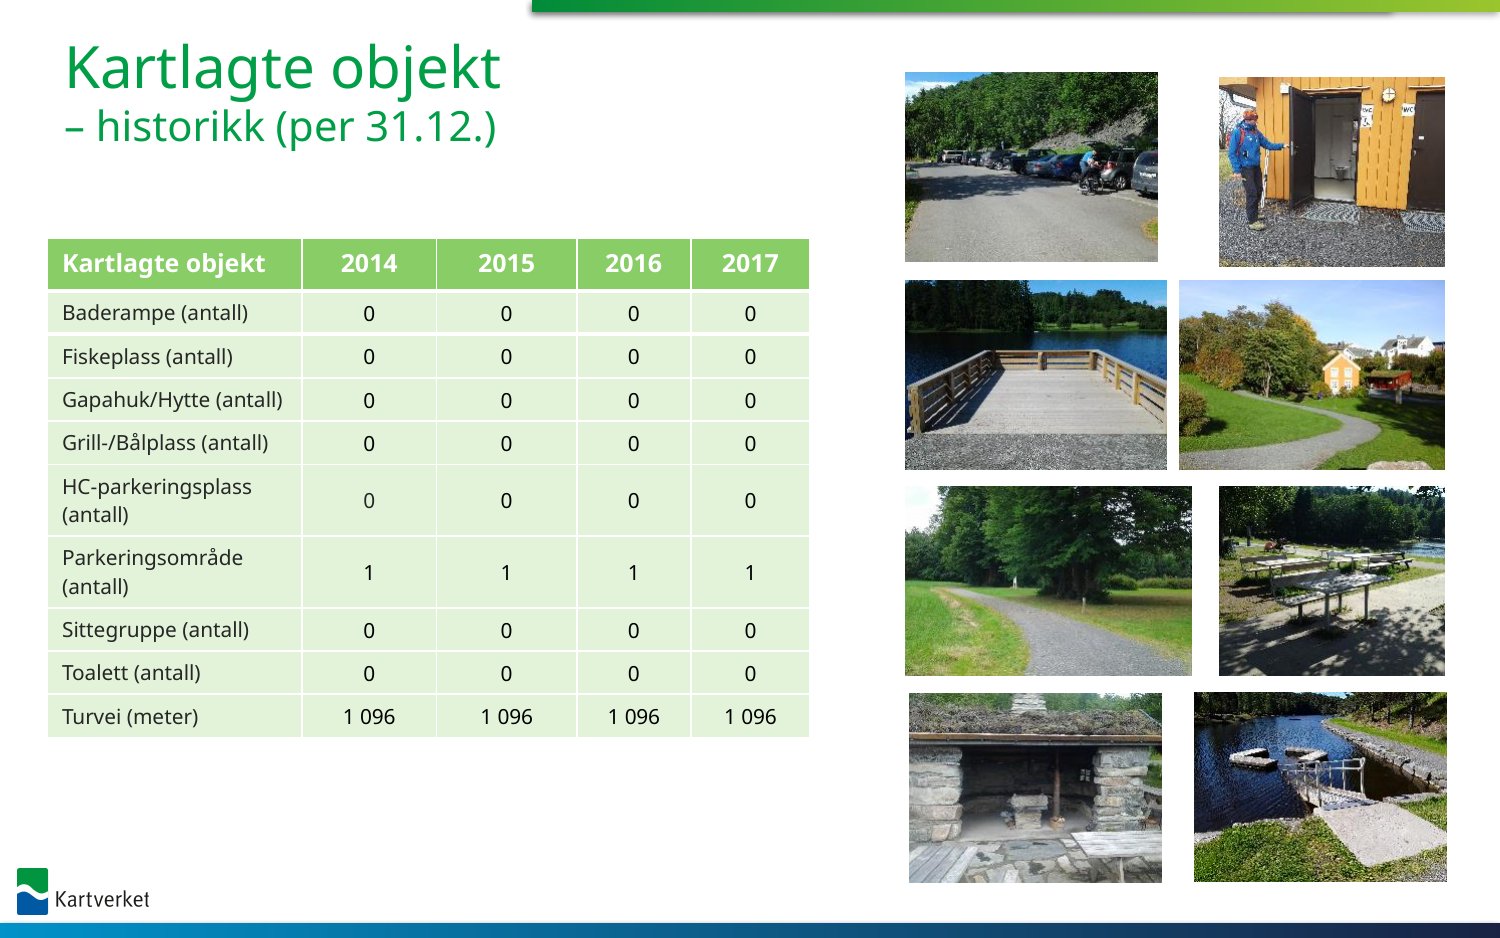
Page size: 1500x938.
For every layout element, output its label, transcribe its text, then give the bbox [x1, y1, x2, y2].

picture [1194, 692, 1448, 882]
table_cell 0 [578, 336, 690, 377]
text_box Kartlagte objekt – historikk (per 31.12.) [49, 14, 1431, 158]
table_cell 0 [437, 379, 576, 420]
table_cell 0 [578, 652, 690, 693]
picture [1179, 280, 1445, 470]
table_cell 0 [437, 465, 576, 535]
table_cell 0 [578, 465, 690, 535]
table_cell 0 [692, 465, 809, 535]
table_cell Gapahuk/Hytte (antall) [48, 379, 301, 420]
table_cell Parkeringsområde (antall) [48, 537, 301, 607]
table_cell 0 [578, 379, 690, 420]
picture [905, 72, 1158, 262]
table_cell 0 [303, 336, 436, 377]
table_cell 0 [692, 293, 809, 332]
picture [1219, 486, 1445, 676]
table_cell Turvei (meter) [48, 695, 301, 737]
table_cell HC-parkeringsplass (antall) [48, 465, 301, 535]
table_cell 1 [692, 537, 809, 607]
table_cell 0 [578, 609, 690, 650]
picture [905, 486, 1193, 676]
table_cell Grill-/Bålplass (antall) [48, 422, 301, 464]
table_cell 0 [303, 422, 436, 464]
table_cell 0 [437, 609, 576, 650]
picture [909, 693, 1163, 884]
picture [1219, 77, 1445, 267]
table_cell 0 [437, 652, 576, 693]
table_cell 0 [692, 609, 809, 650]
table_cell 0 [692, 336, 809, 377]
picture [905, 280, 1167, 470]
table_cell 1 096 [692, 695, 809, 737]
table_cell 1 096 [303, 695, 436, 737]
table_cell 0 [578, 293, 690, 332]
table_cell 1 096 [437, 695, 576, 737]
table_cell 1 096 [578, 695, 690, 737]
table_cell 0 [437, 422, 576, 464]
table_cell Toalett (antall) [48, 652, 301, 693]
table_cell 0 [303, 465, 436, 535]
table_header 2017 [692, 239, 809, 289]
table_cell Fiskeplass (antall) [48, 336, 301, 377]
table_cell 0 [692, 379, 809, 420]
table_cell 1 [578, 537, 690, 607]
table_cell 0 [437, 336, 576, 377]
table_cell 0 [303, 379, 436, 420]
table_cell 0 [437, 293, 576, 332]
table_cell Baderampe (antall) [48, 293, 301, 332]
table_cell 1 [303, 537, 436, 607]
table_cell 0 [692, 422, 809, 464]
table_cell 0 [303, 652, 436, 693]
table_cell 0 [578, 422, 690, 464]
table_cell 0 [303, 293, 436, 332]
table_cell Sittegruppe (antall) [48, 609, 301, 650]
table_header 2015 [437, 239, 576, 289]
table_header 2014 [303, 239, 436, 289]
table_cell 0 [692, 652, 809, 693]
table_cell 0 [303, 609, 436, 650]
table_header 2016 [578, 239, 690, 289]
table_cell 1 [437, 537, 576, 607]
table_header Kartlagte objekt [48, 239, 301, 289]
